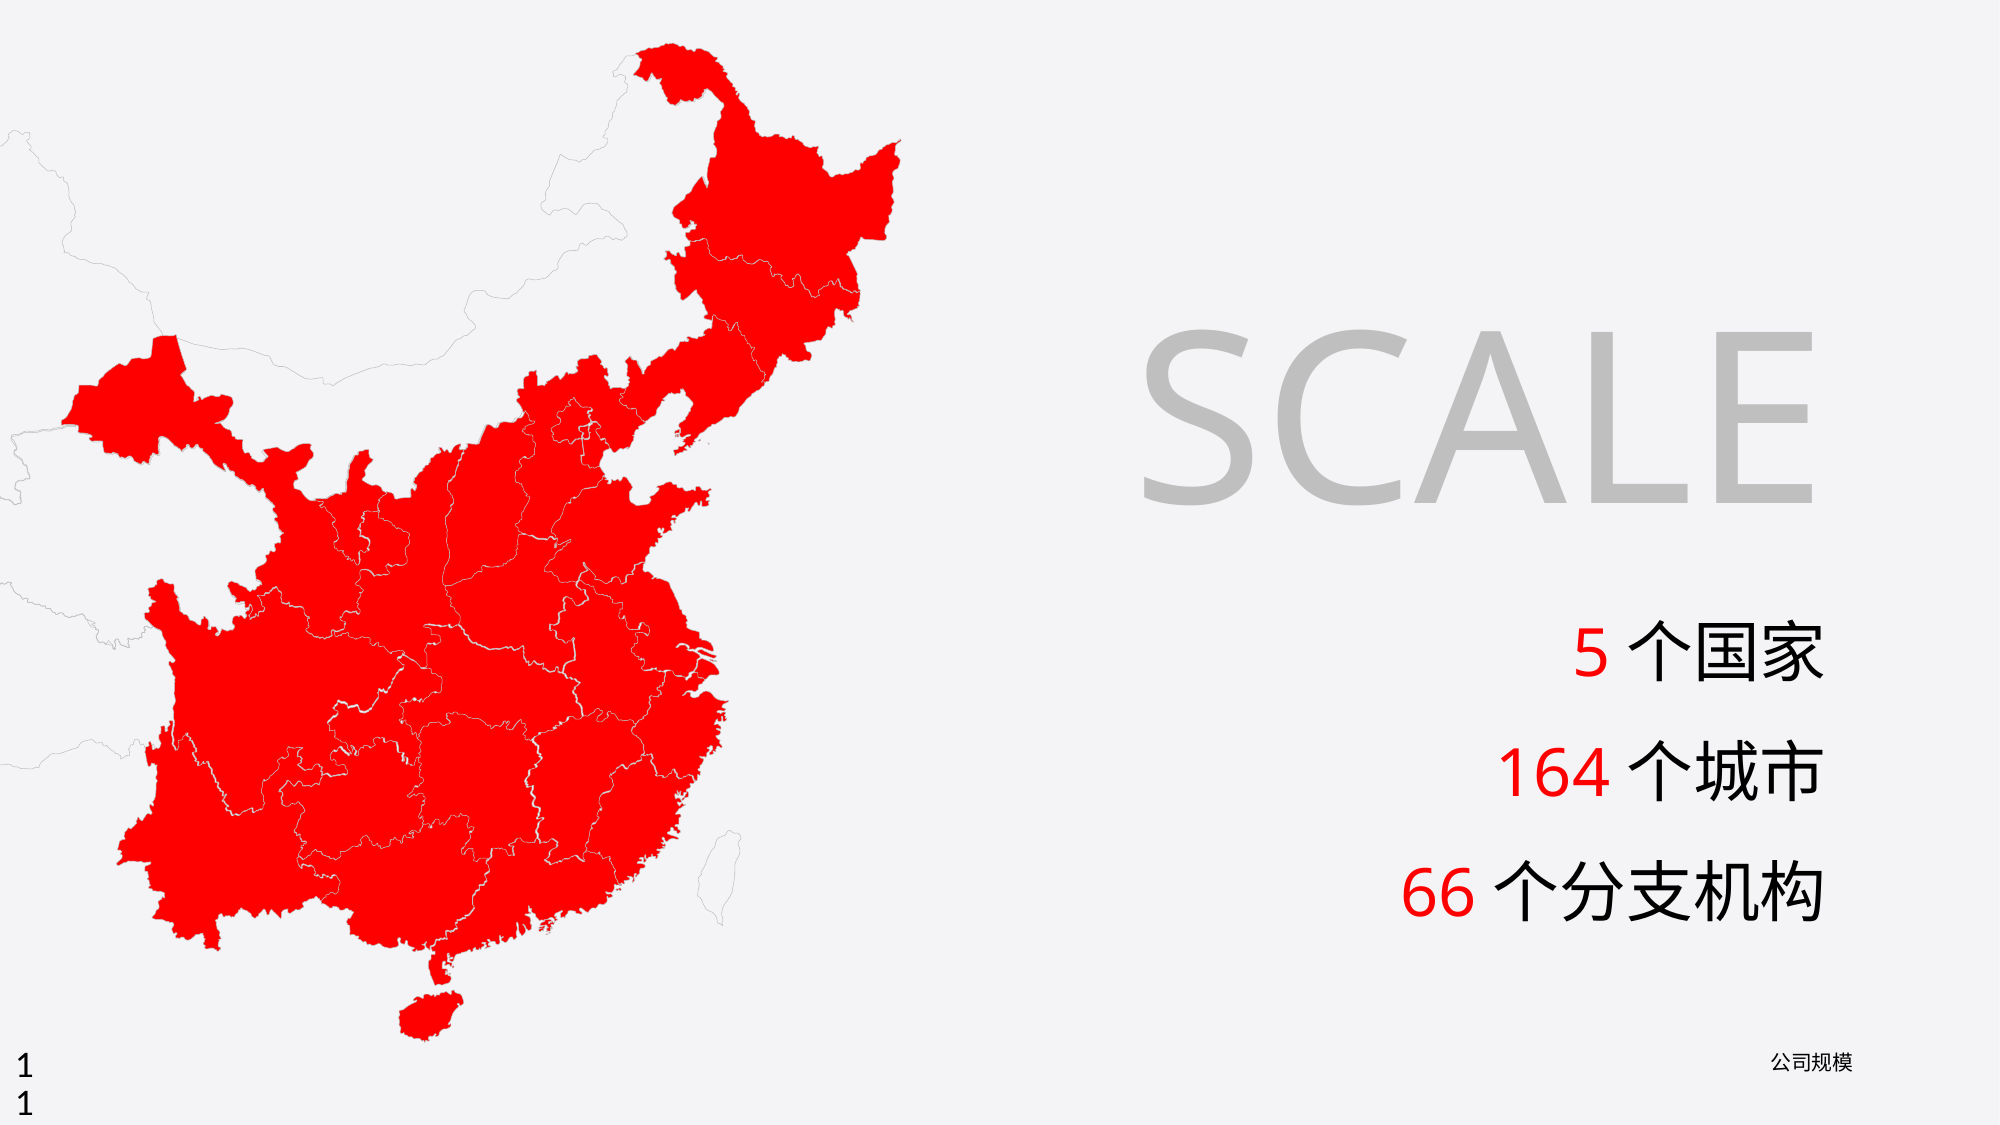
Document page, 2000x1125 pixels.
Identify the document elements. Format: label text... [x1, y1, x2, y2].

slide_number 11 [0, 1050, 60, 1093]
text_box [0, 42, 902, 1043]
text_box 公司规模 [1728, 1041, 1896, 1083]
text_box SCALE [992, 257, 1842, 560]
text_box 5个国家 164个城市 66个分支机构 [1280, 562, 1842, 938]
